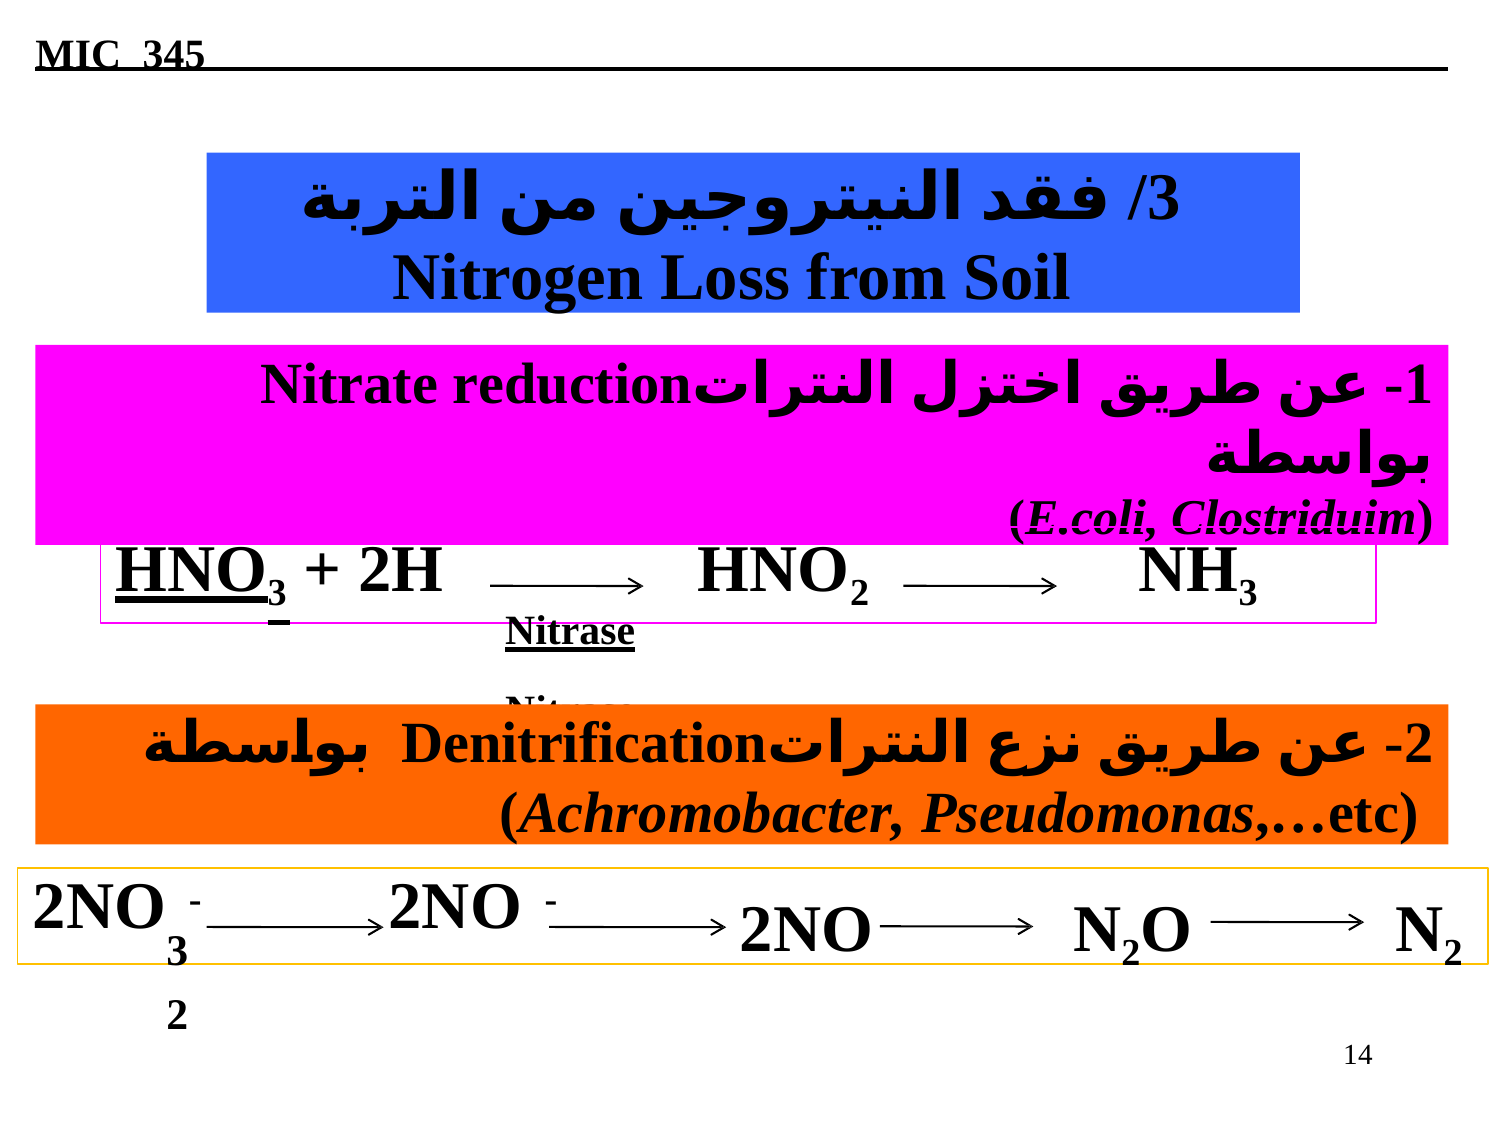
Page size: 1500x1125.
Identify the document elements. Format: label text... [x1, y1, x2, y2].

text_box [206, 918, 384, 936]
text_box [879, 918, 1034, 935]
text_box [100, 527, 1376, 623]
text_box 2NO [737, 884, 876, 965]
text_box [17, 868, 1489, 965]
text_box 3/ فقد النيتروجين من التربة Nitrogen Loss from Soil [206, 152, 1300, 313]
text_box N2O [1071, 884, 1198, 973]
slide_number 14 [1341, 1035, 1377, 1125]
text_box [549, 918, 727, 936]
text_box [1210, 913, 1365, 931]
text_box MIC 345 [33, 27, 207, 78]
text_box 2NO - 2NO - 3 2 [30, 882, 560, 1039]
text_box 1- عن طريق اختزل النتراتNitrate reduction بواسطة (E.coli, Clostriduim) [35, 344, 1449, 545]
text_box 2- عن طريق نزع النتراتDenitrification بواسطة (Achromobacter, Pseudomonas,…etc) [35, 704, 1449, 845]
text_box N2 [1393, 884, 1468, 973]
text_box HNO3 + 2H HNO2 NH3 Nitrase Nitrase [113, 543, 1261, 704]
